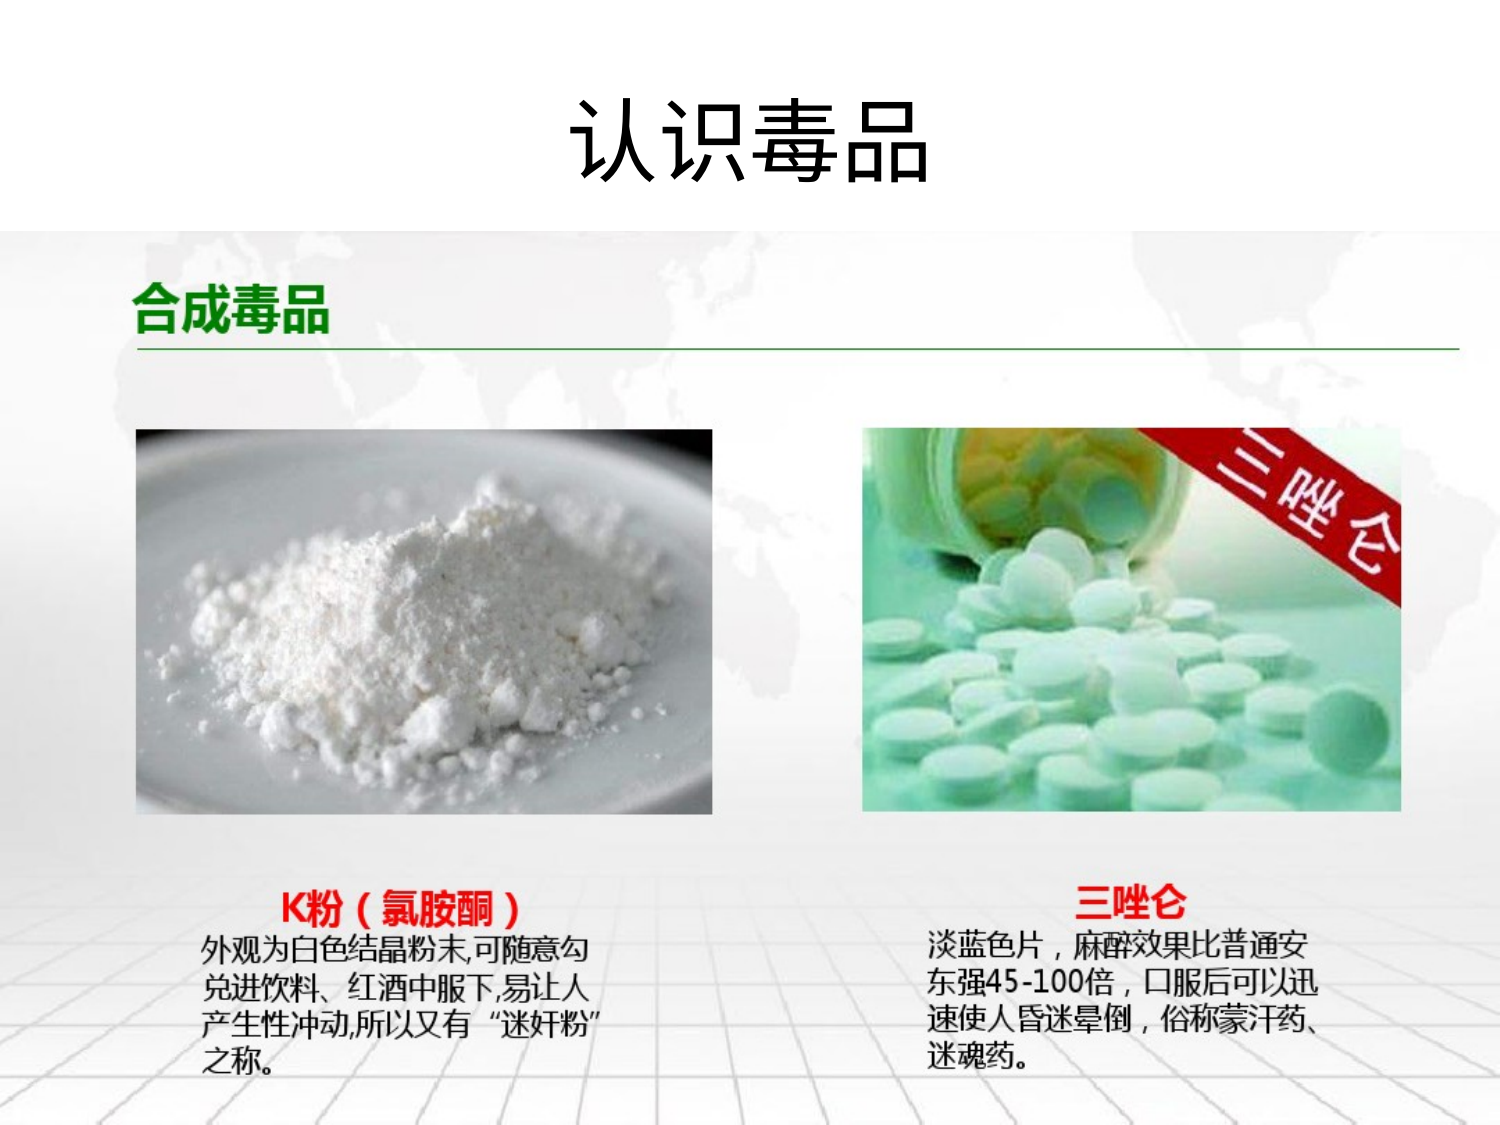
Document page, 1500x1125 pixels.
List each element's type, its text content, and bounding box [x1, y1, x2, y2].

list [0, 231, 1500, 1125]
title 认识毒品 [74, 44, 1426, 231]
